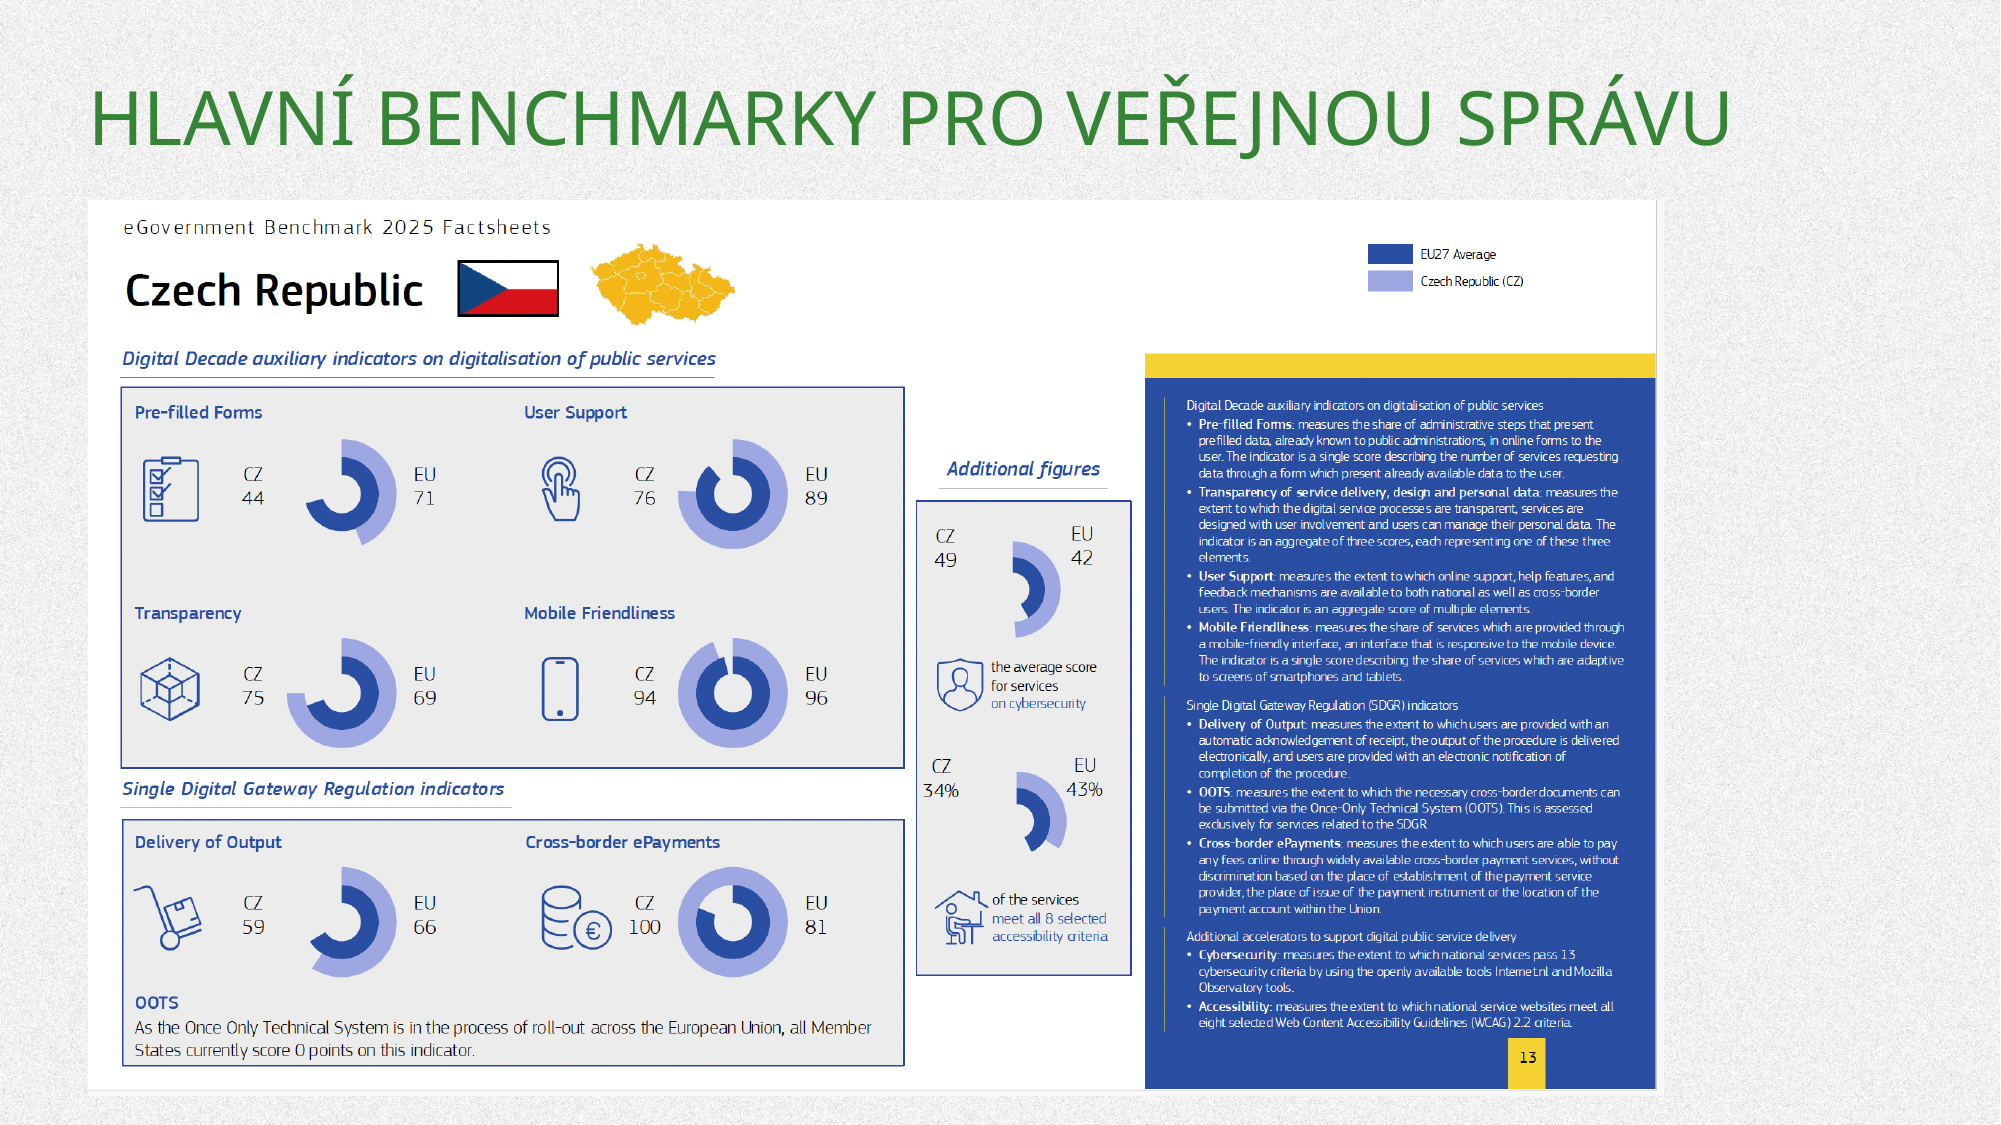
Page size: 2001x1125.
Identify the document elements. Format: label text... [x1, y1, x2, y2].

picture [0, 0, 2001, 1125]
title Hlavní Benchmarky pro veřejnou správu [88, 70, 1912, 172]
